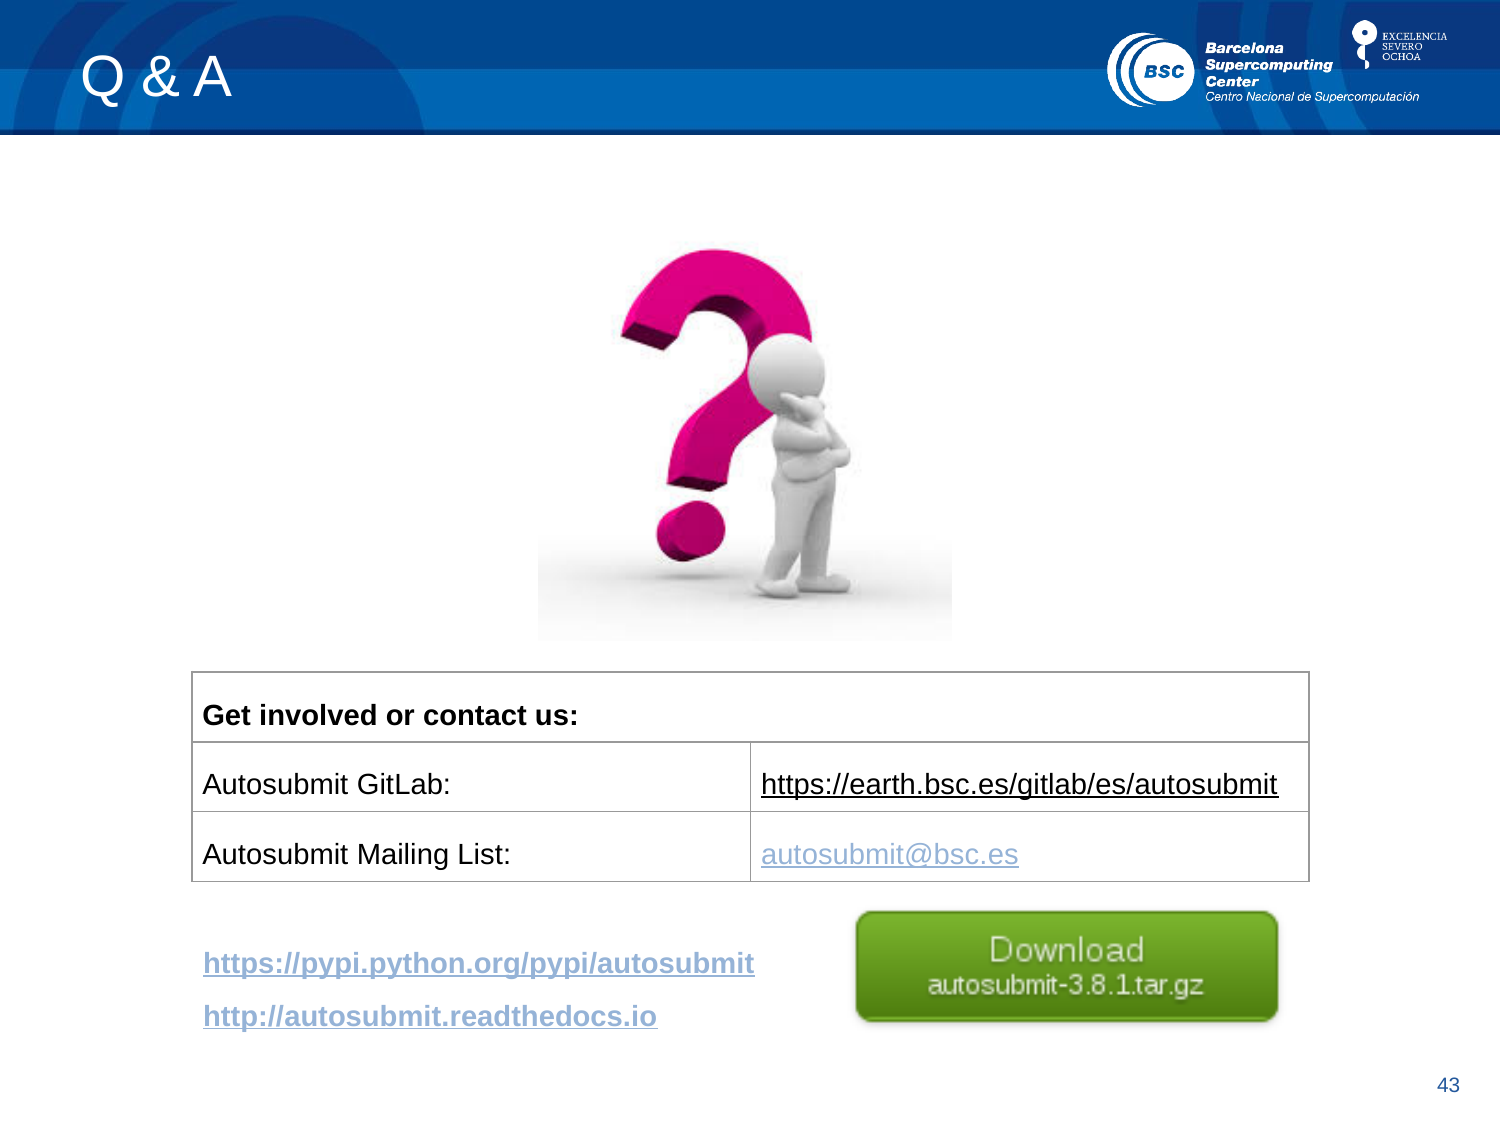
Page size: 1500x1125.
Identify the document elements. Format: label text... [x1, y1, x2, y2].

table_cell autosubmit@bsc.es [751, 812, 1308, 881]
text_box https://pypi.python.org/pypi/autosubmit http://autosubmit.readthedocs.io [188, 923, 801, 1036]
picture [0, 0, 1500, 135]
picture [823, 874, 1304, 1048]
table_cell https://earth.bsc.es/gitlab/es/autosubmit [751, 743, 1308, 811]
title Q & A [65, 23, 1081, 135]
table_cell Autosubmit GitLab: [193, 743, 750, 811]
table_cell Autosubmit Mailing List: [193, 812, 750, 881]
table_header Get involved or contact us: [193, 673, 1308, 741]
picture [538, 227, 952, 641]
